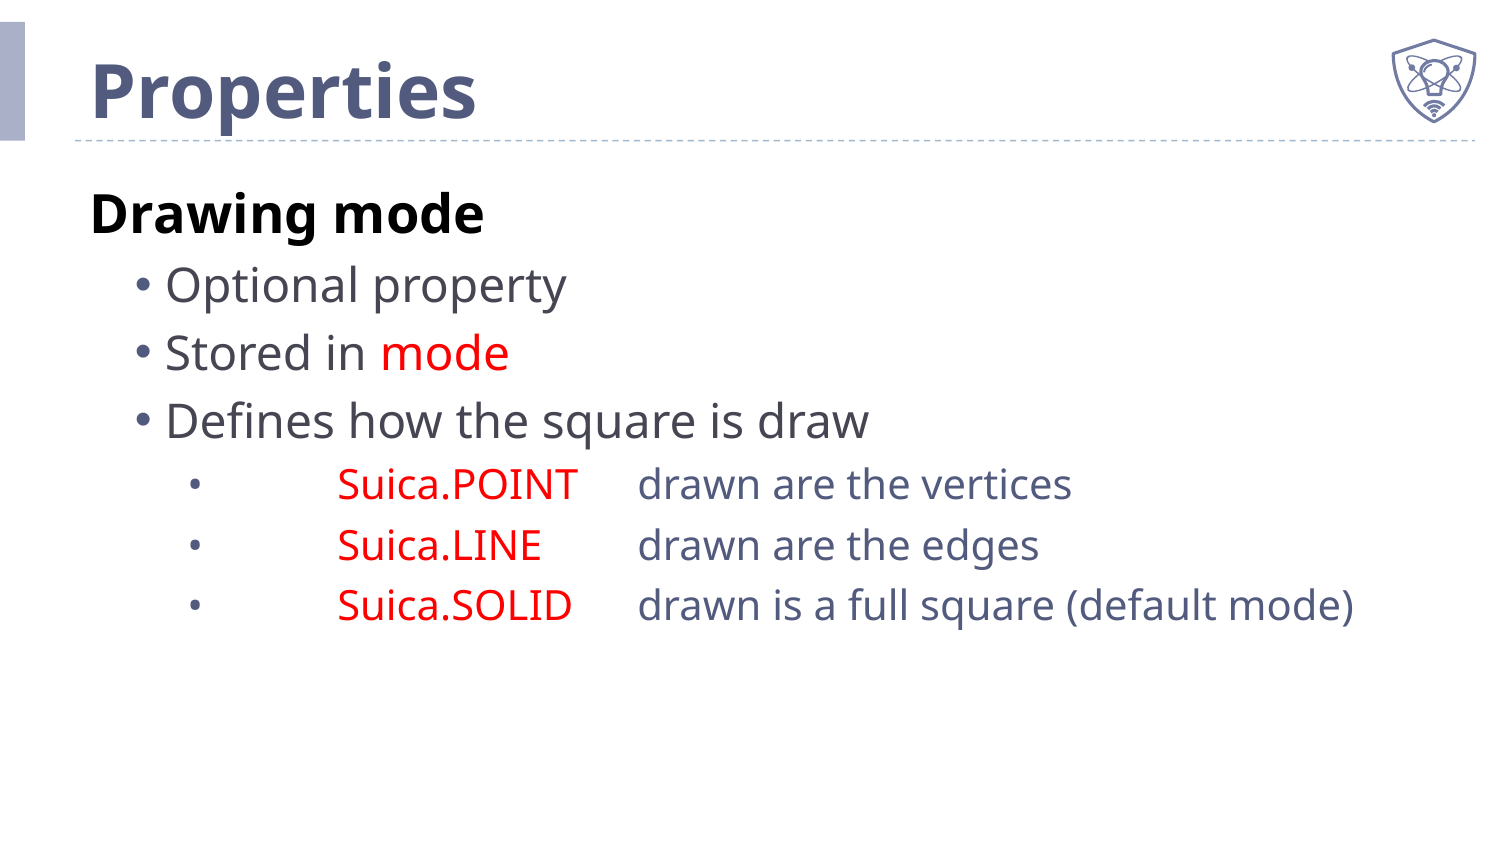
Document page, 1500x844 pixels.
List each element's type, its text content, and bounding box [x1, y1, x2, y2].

list Drawing mode Optional property Stored in mode Defines how the square is draw • Suica.POINT drawn are the vertices • Suica.LINE drawn are the edges • Suica.SOLID drawn is a full square (default mode) [75, 171, 1475, 835]
title Properties [75, 18, 1475, 141]
